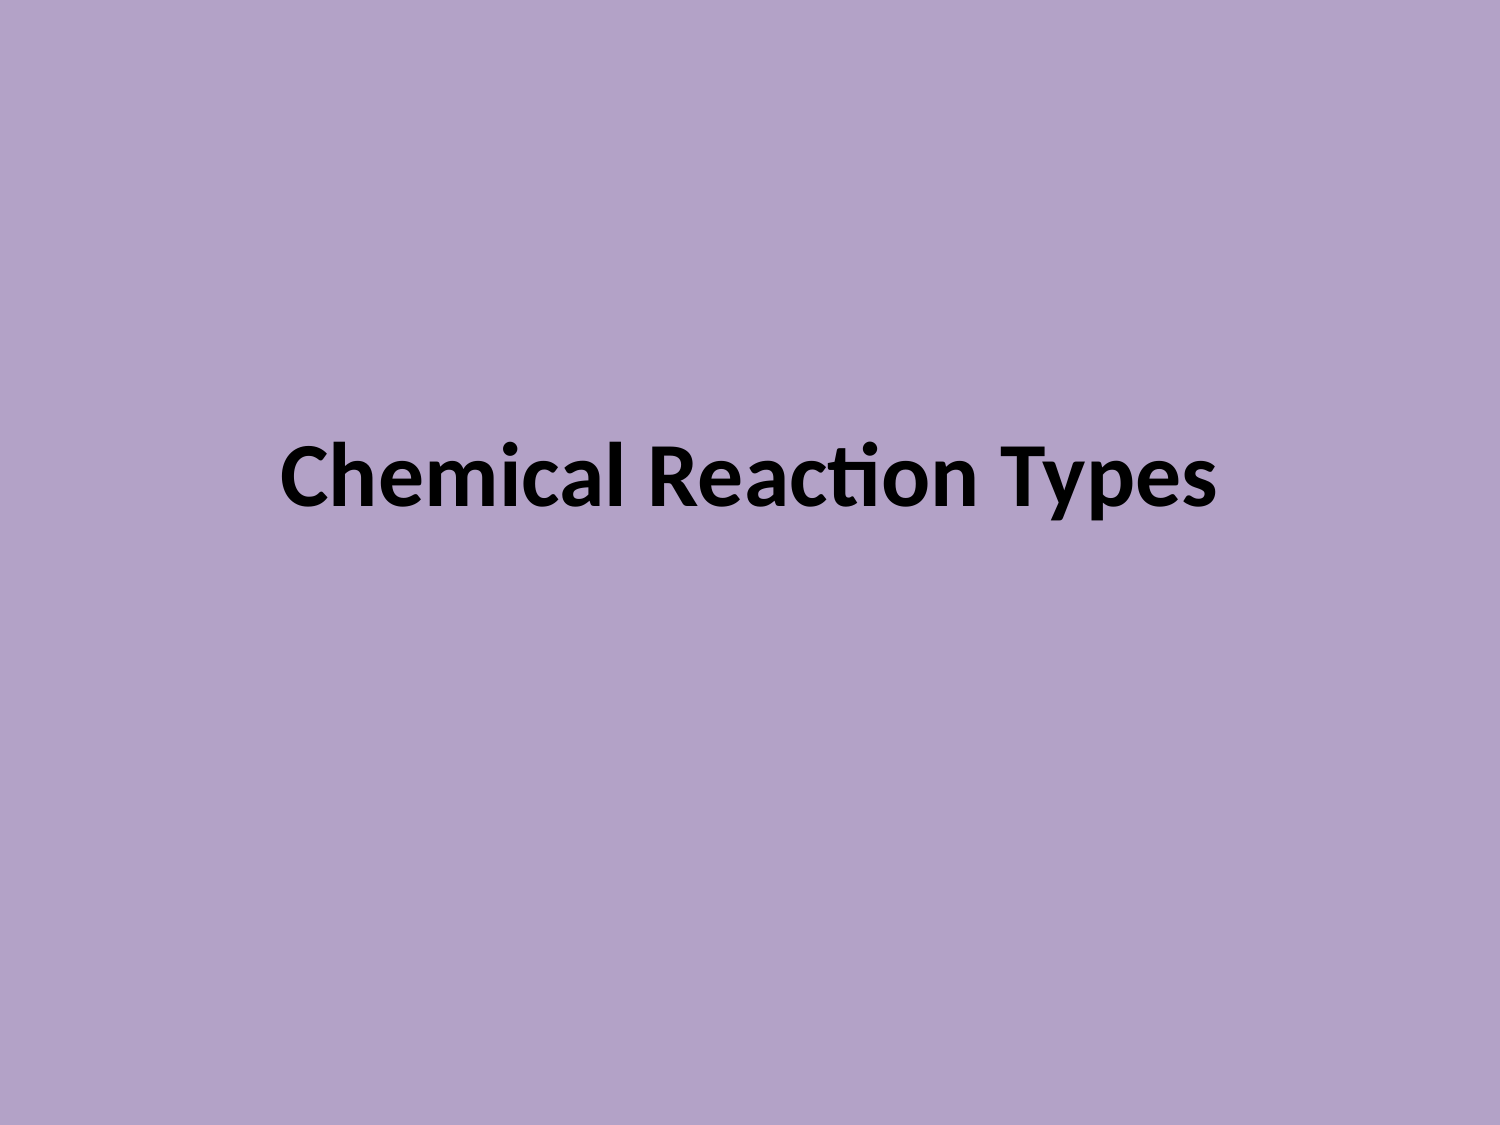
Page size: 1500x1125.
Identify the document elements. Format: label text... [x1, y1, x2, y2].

title Chemical Reaction Types [112, 349, 1388, 591]
